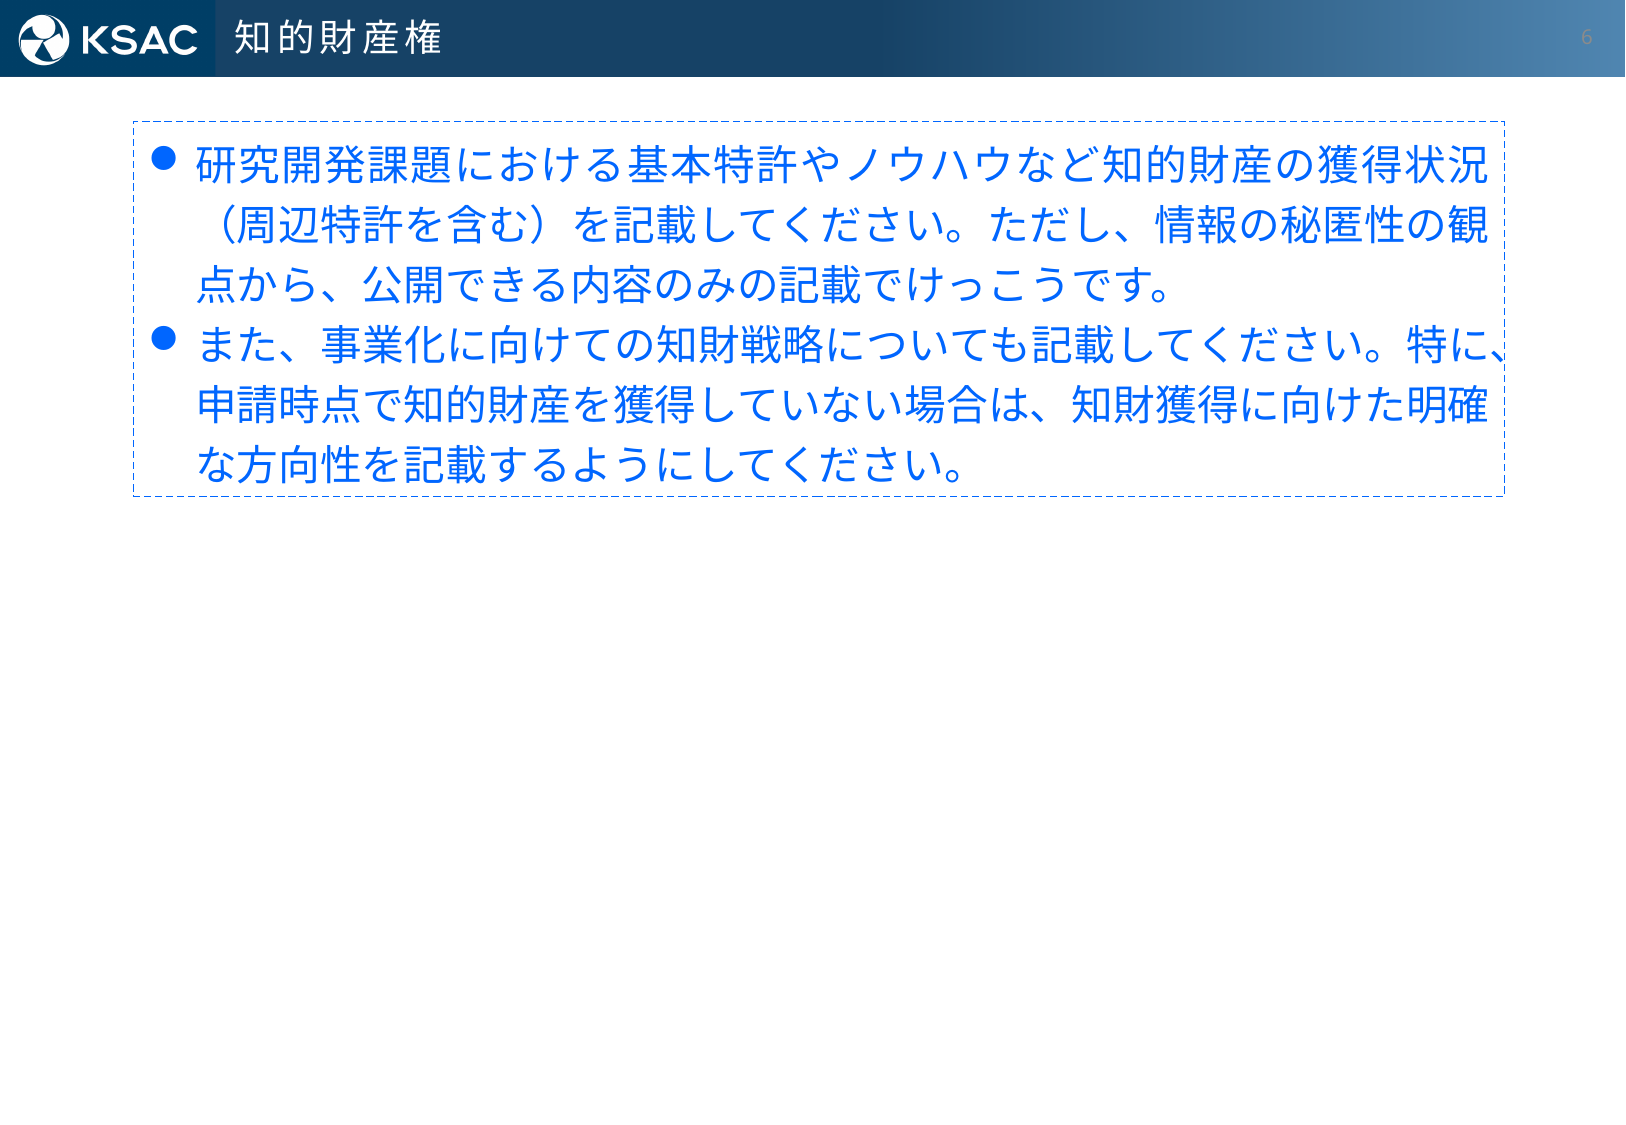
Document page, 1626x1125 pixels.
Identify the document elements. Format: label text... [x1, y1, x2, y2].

picture [0, 0, 216, 76]
slide_number 5 [1428, 8, 1608, 69]
text_box 研究開発課題における基本特許やノウハウなど知的財産の獲得状況（周辺特許を含む）を記載してください。ただし、情報の秘匿性の観点から、公開できる内容のみの記載でけっこうです。 また、事業化に向けての知財戦略についても記載してください。特に、申請時点で知的財産を獲得していない場合は、知財獲得に向けた明確な方向性を記載するようにしてください。 [133, 121, 1505, 497]
text_box 知的財産権 [219, 6, 458, 66]
